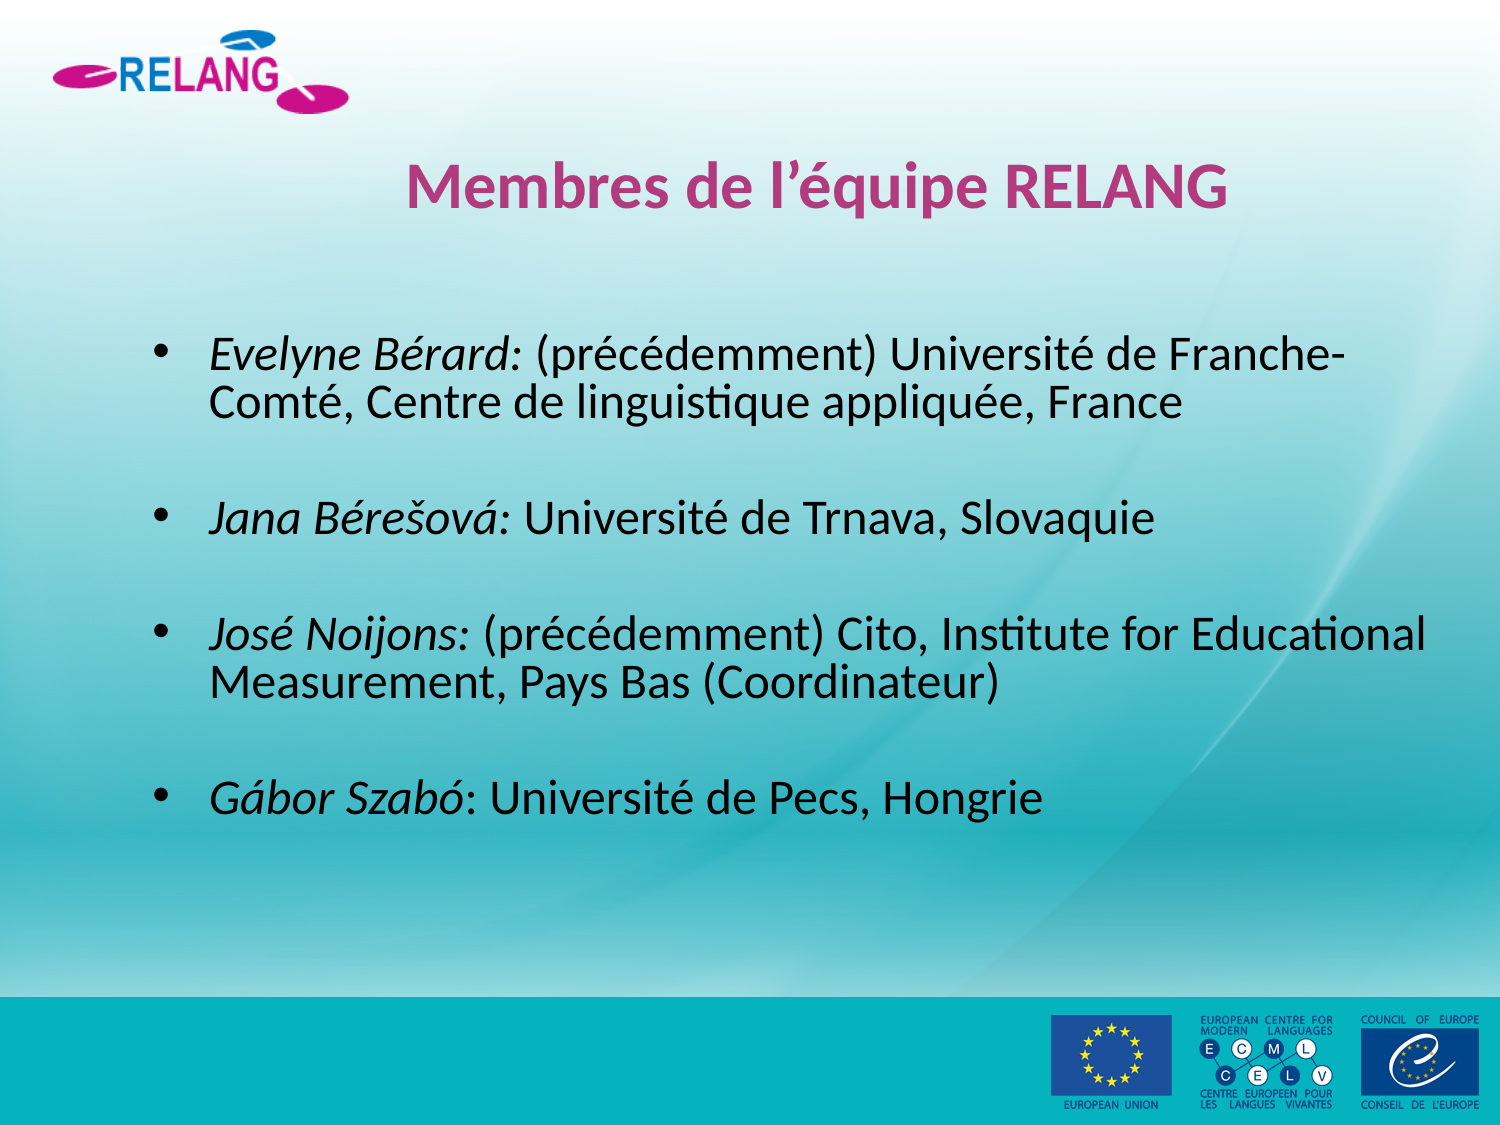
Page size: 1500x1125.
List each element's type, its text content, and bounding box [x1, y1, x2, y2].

text_box [374, 304, 1125, 365]
picture [0, 0, 1500, 1125]
title Membres de l’équipe RELANG [187, 162, 1463, 281]
list Evelyne Bérard: (précédemment) Université de Franche-Comté, Centre de linguistique appliquée, France Jana Bérešová: Université de Trnava, Slovaquie José Noijons: (précédemment) Cito, Institute for Educational Measurement, Pays Bas (Coordinateur) Gábor Szabó: Université de Pecs, Hongrie [137, 324, 1473, 857]
